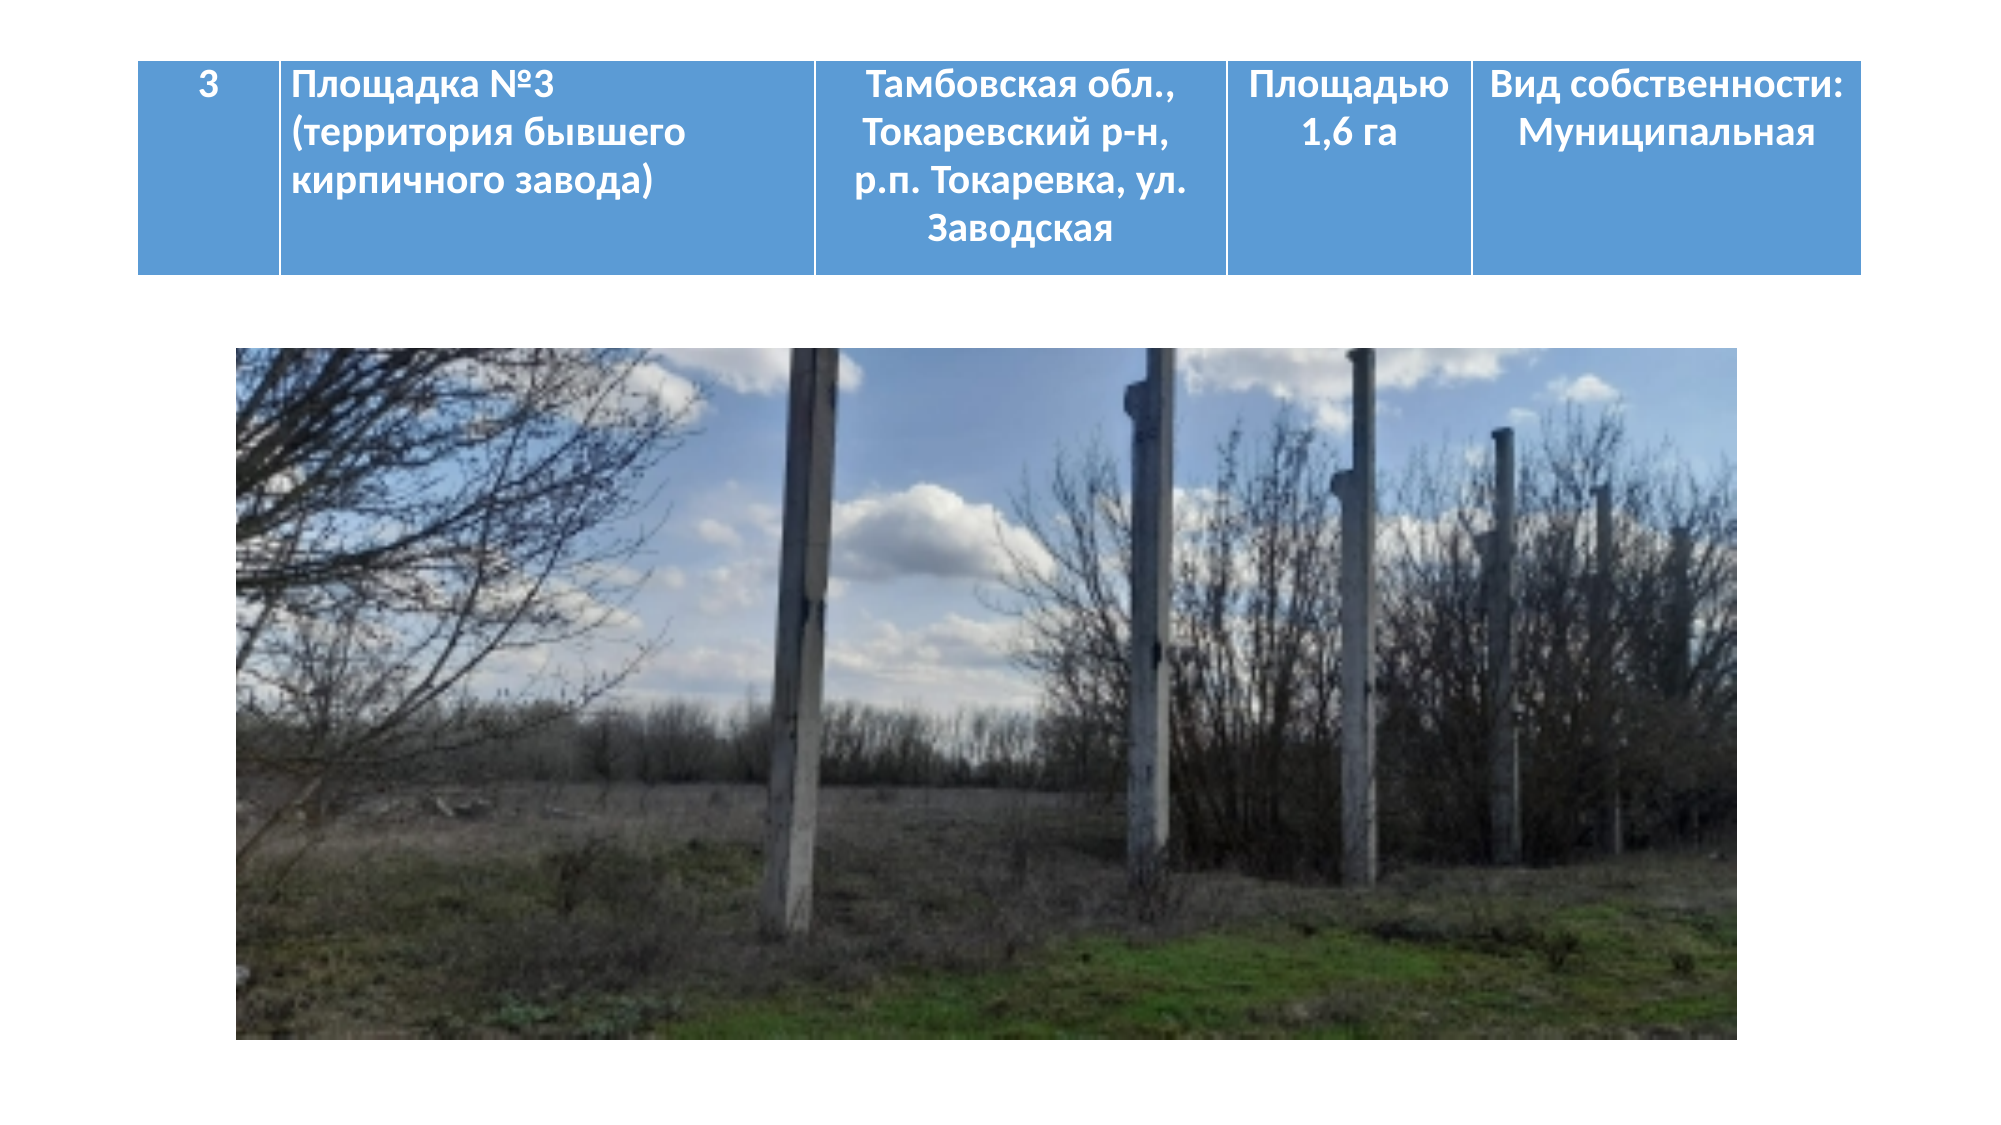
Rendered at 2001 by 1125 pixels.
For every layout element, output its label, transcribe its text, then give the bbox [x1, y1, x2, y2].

table_header Площадка №3 (территория бывшего кирпичного завода) [281, 61, 814, 275]
table_header Тамбовская обл., Токаревский р-н, р.п. Токаревка, ул. Заводская [816, 61, 1226, 275]
table_header 3 [138, 61, 279, 275]
table_header Вид собственности: Муниципальная [1473, 61, 1861, 275]
table_header Площадью 1,6 га [1228, 61, 1471, 275]
picture [236, 348, 1737, 1040]
